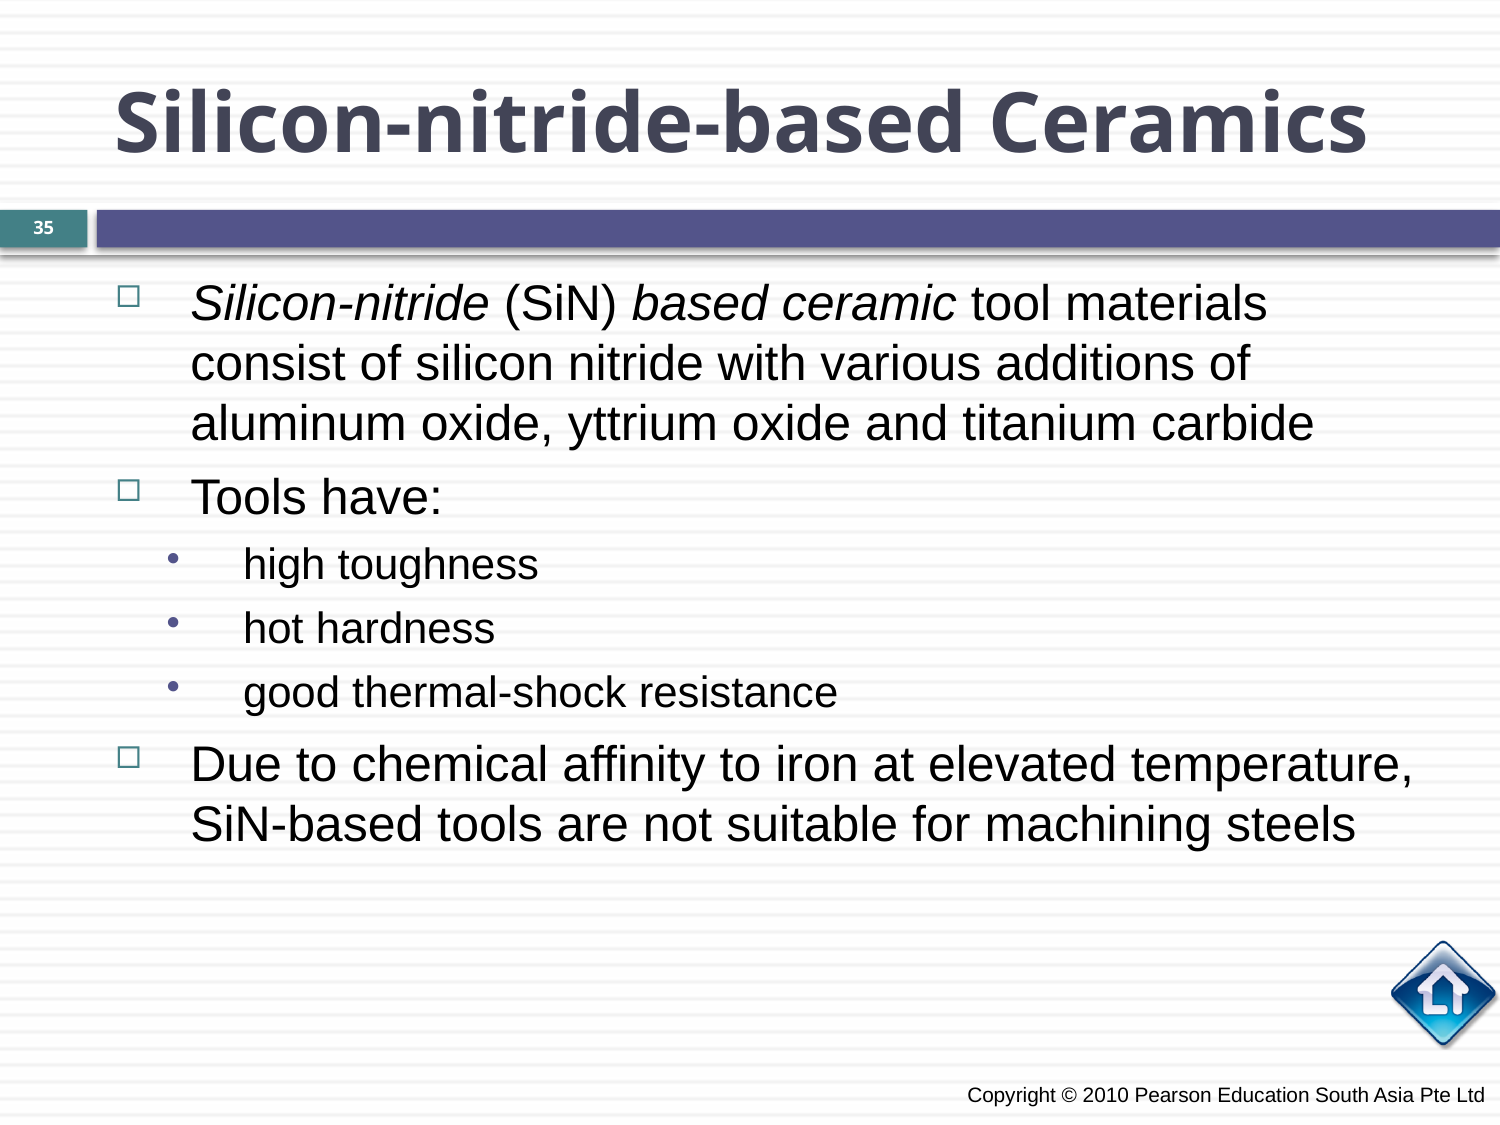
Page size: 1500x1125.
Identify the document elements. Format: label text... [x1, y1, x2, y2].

slide_number 35 [0, 208, 88, 249]
list Silicon-nitride (SiN) based ceramic tool materials consist of silicon nitride with various additions of aluminum oxide, yttrium oxide and titanium carbide Tools have: high toughness hot hardness good thermal-shock resistance Due to chemical affinity to iron at elevated temperature, SiN-based tools are not suitable for machining steels [100, 262, 1438, 1074]
text_box Copyright © 2010 Pearson Education South Asia Pte Ltd [0, 1074, 1500, 1113]
title Silicon-nitride-based Ceramics [99, 37, 1438, 200]
picture [1387, 937, 1500, 1051]
